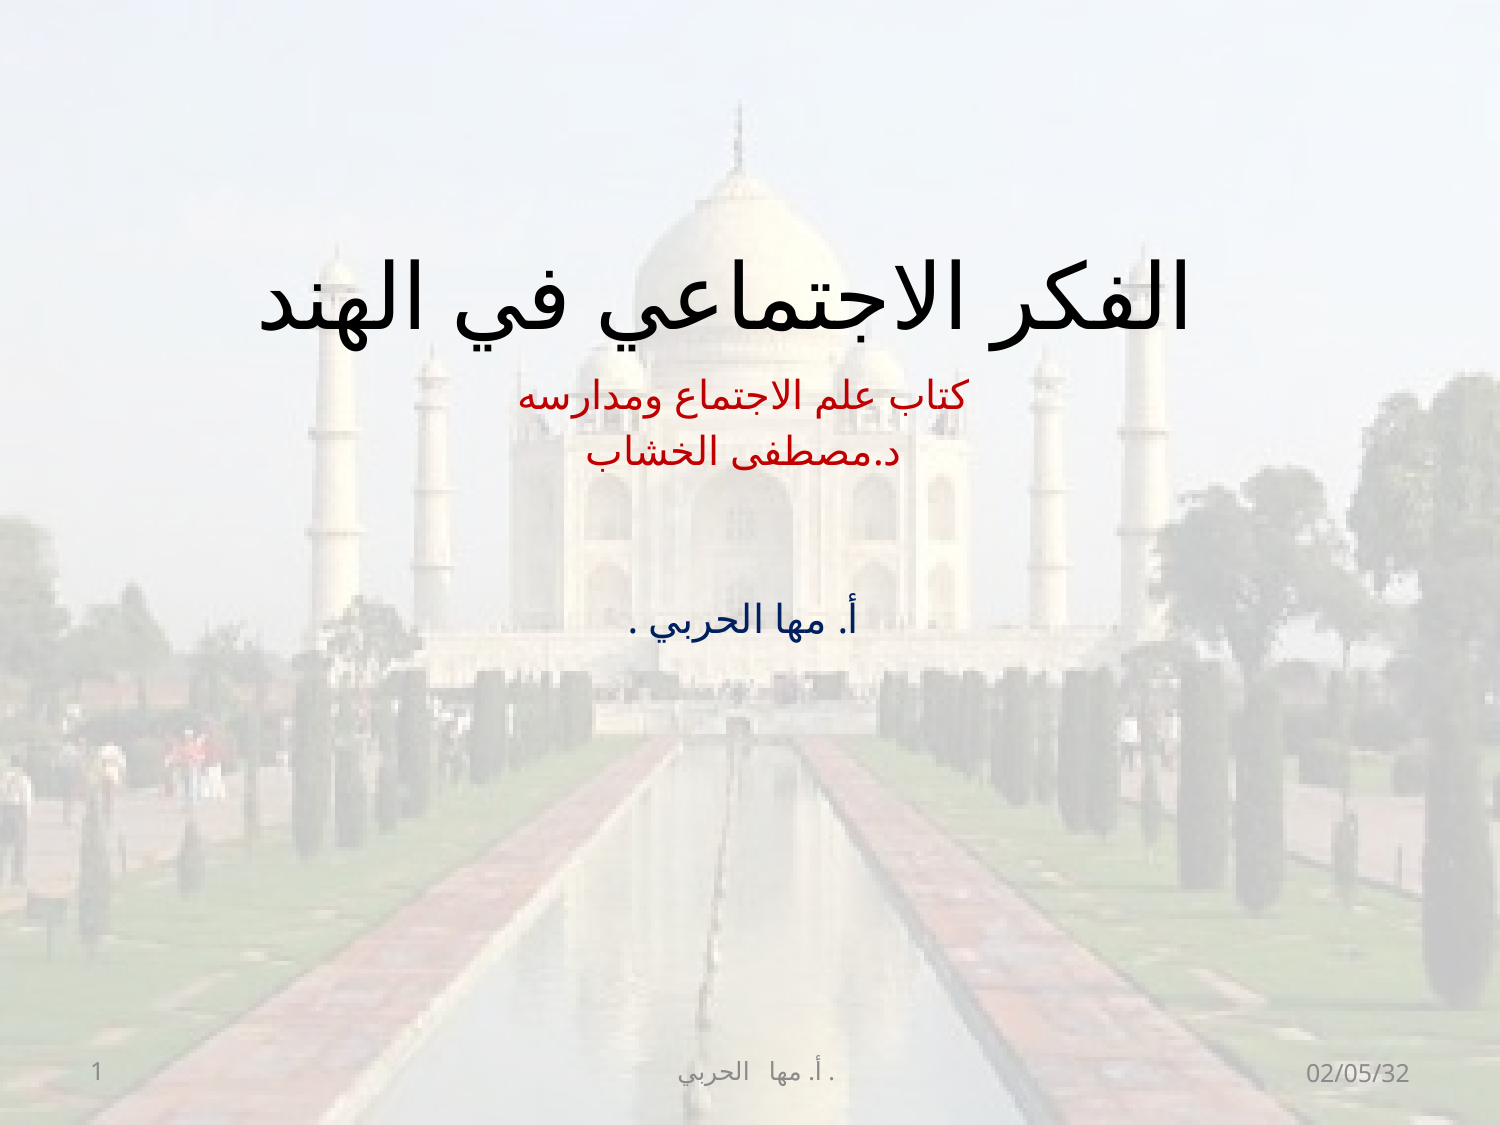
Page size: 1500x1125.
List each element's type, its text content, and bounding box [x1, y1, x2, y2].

subtitle كتاب علم الاجتماع ومدارسه د.مصطفى الخشاب أ. مها الحربي . [218, 361, 1269, 650]
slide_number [1074, 1042, 1425, 1103]
title الفكر الاجتماعي في الهند [88, 172, 1364, 414]
footer أ. مها الحربي . [512, 1042, 988, 1103]
slide_number 1 [75, 1042, 425, 1103]
